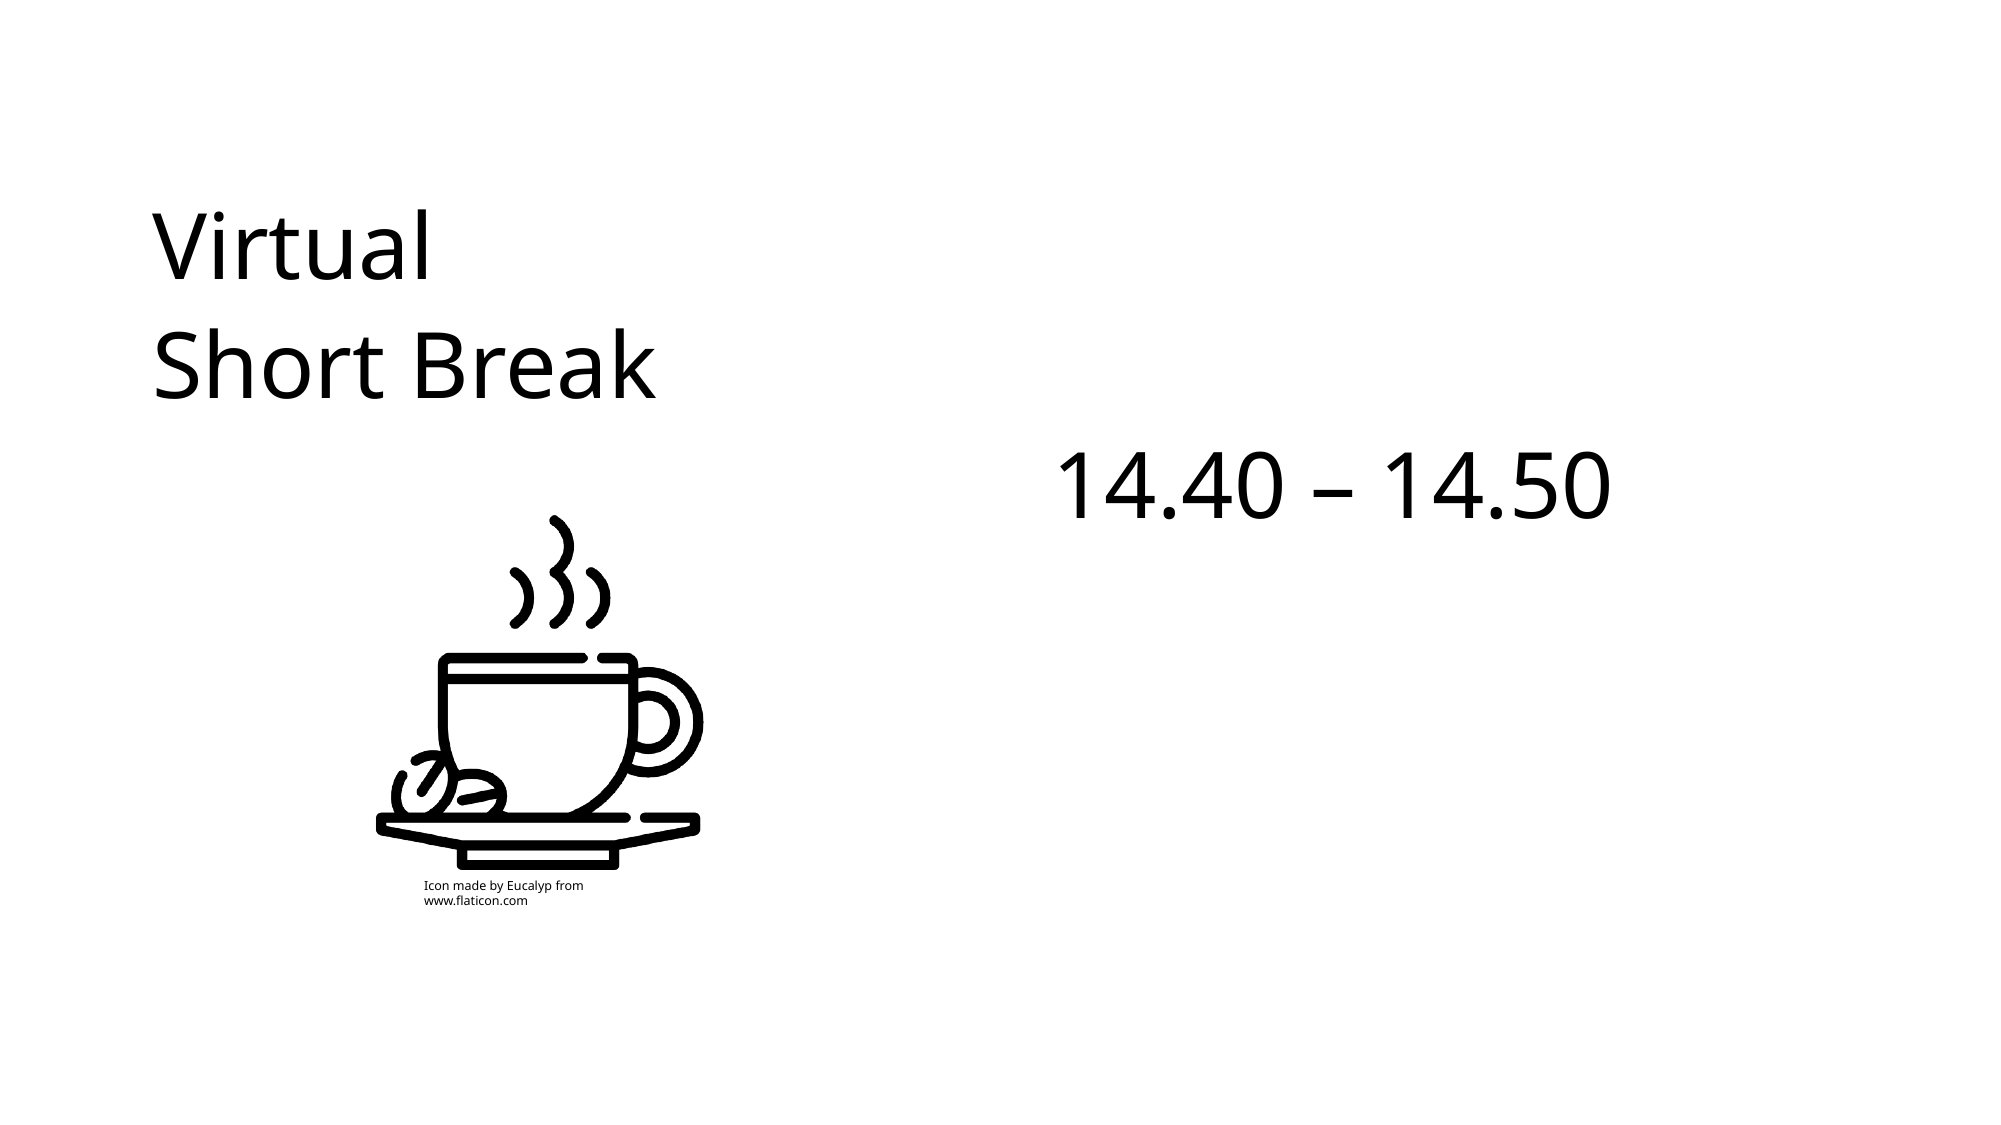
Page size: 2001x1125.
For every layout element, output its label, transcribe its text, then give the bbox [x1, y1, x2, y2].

picture [362, 515, 717, 870]
text_box Icon made by Eucalyp from www.flaticon.com [409, 870, 687, 916]
list Virtual Short Break 14.40 – 14.50 [137, 101, 1863, 1014]
